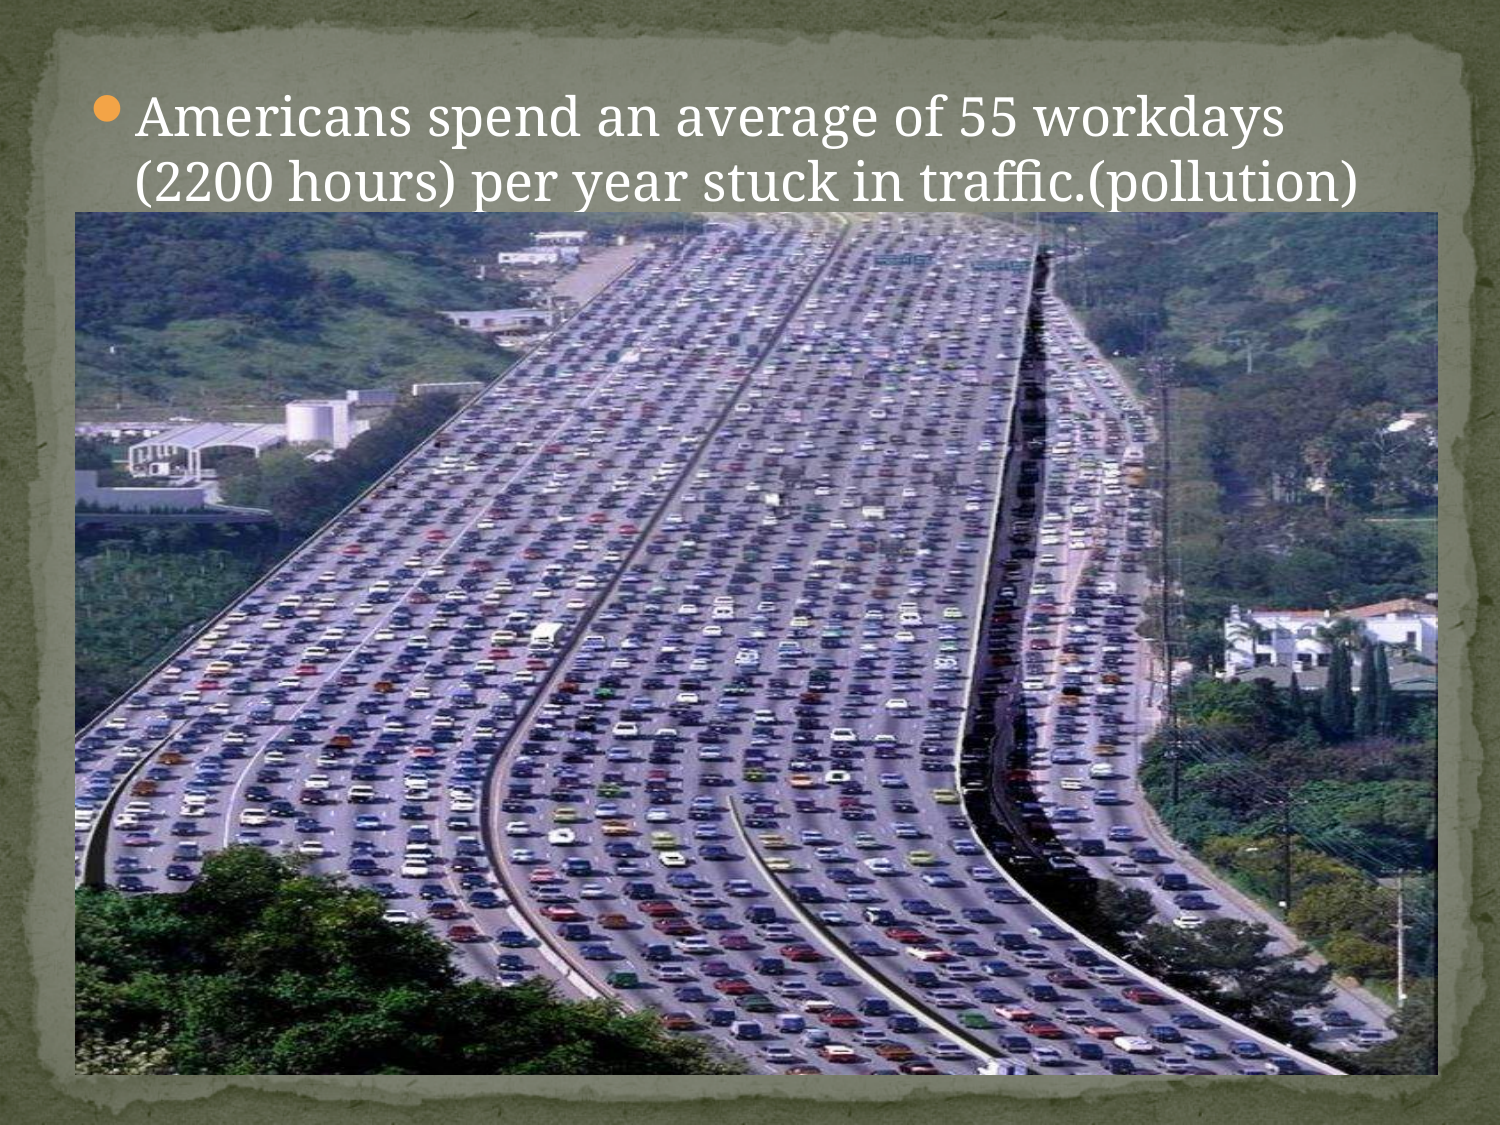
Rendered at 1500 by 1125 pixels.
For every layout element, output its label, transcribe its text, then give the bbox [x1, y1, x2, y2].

list Americans spend an average of 55 workdays (2200 hours) per year stuck in traffic.(pollution) [75, 75, 1425, 204]
picture [75, 212, 1438, 1075]
